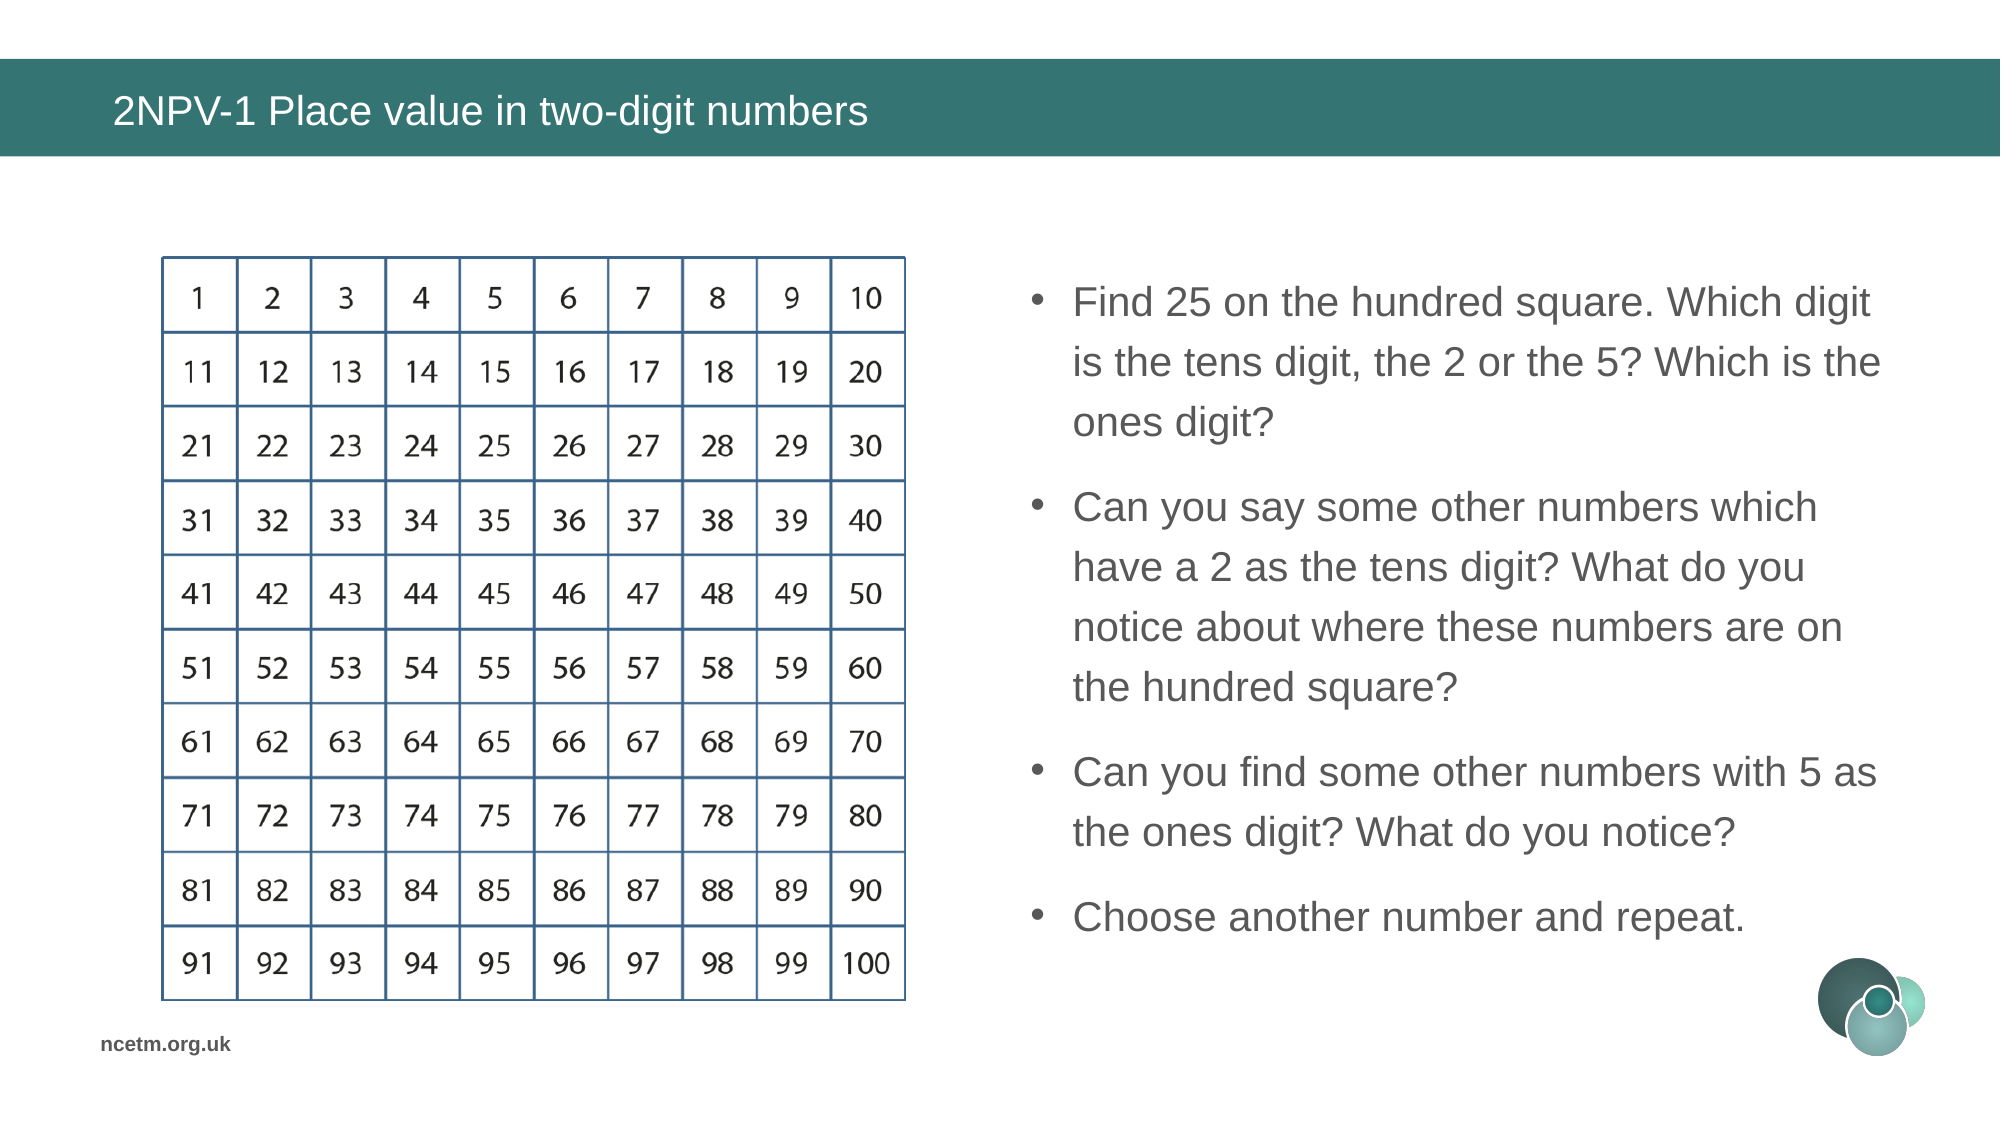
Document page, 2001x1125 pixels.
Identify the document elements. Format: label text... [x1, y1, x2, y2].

picture [161, 255, 906, 1001]
picture [1818, 958, 1925, 1056]
title 2NPV-1 Place value in two-digit numbers [97, 76, 1945, 147]
text_box Find 25 on the hundred square. Which digit is the tens digit, the 2 or the 5? Which is the ones digit? Can you say some other numbers which have a 2 as the tens digit? What do you notice about where these numbers are on the hundred square? Can you find some other numbers with 5 as the ones digit? What do you notice? Choose another number and repeat. [1015, 257, 1900, 930]
